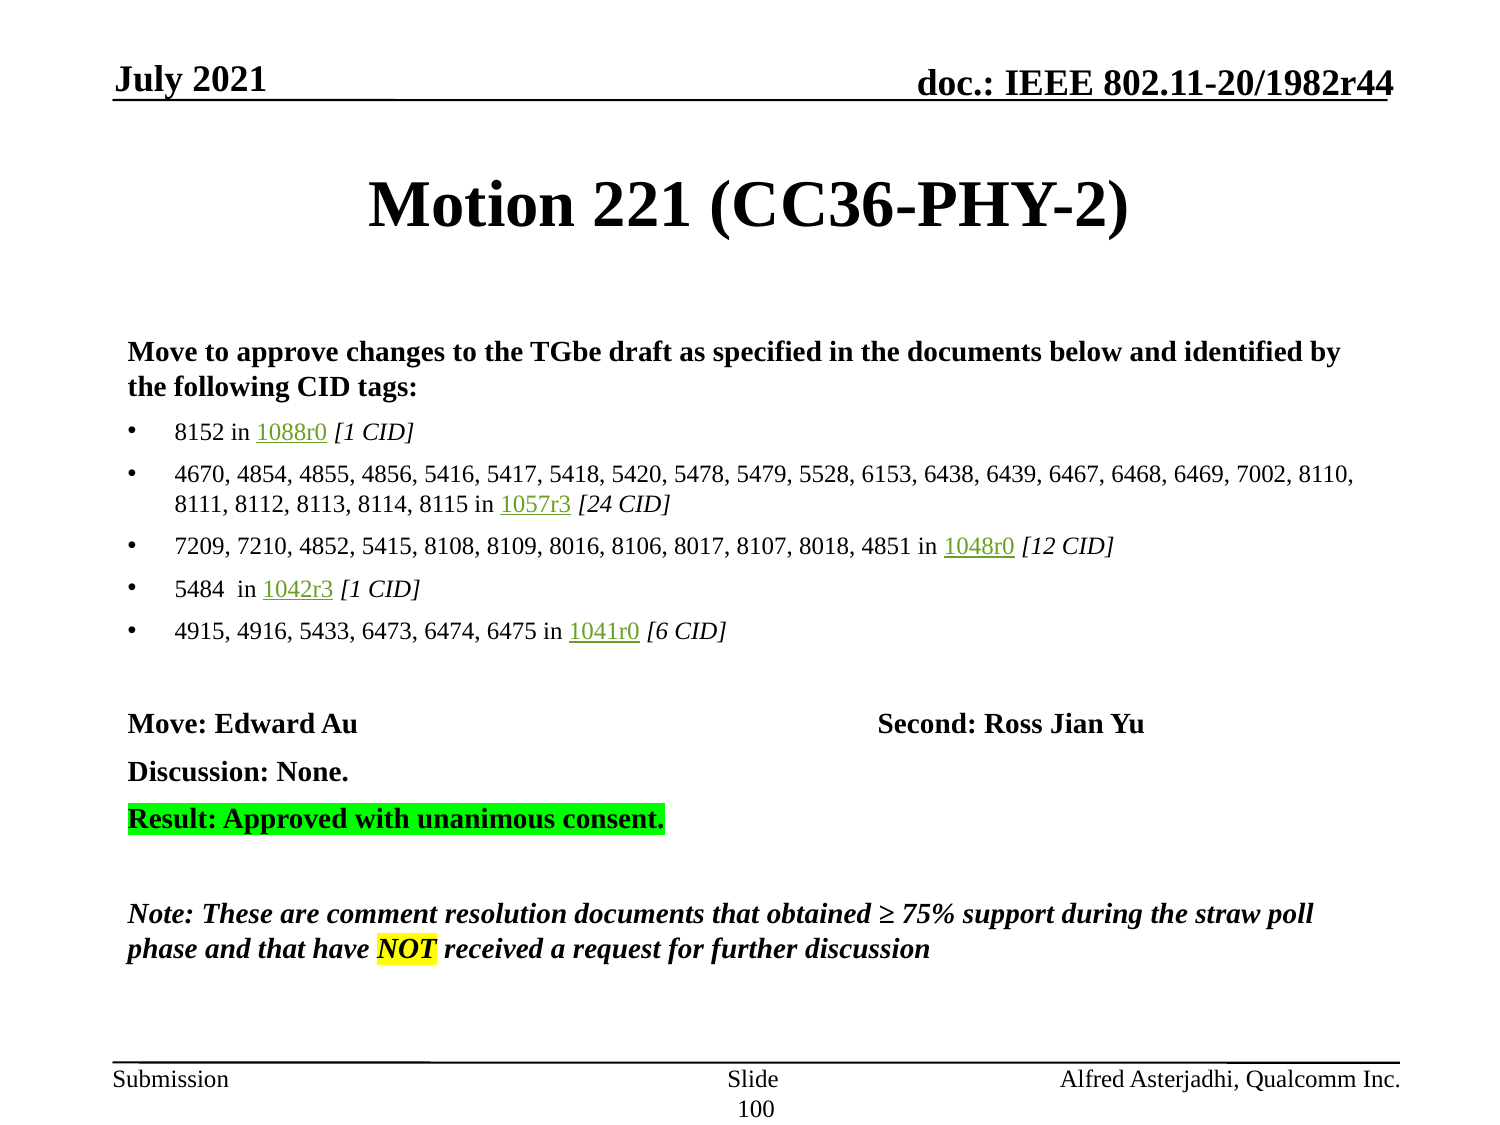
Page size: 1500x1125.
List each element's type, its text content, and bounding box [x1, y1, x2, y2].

footer Alfred Asterjadhi, Qualcomm Inc. [878, 1061, 1402, 1093]
list Move to approve changes to the TGbe draft as specified in the documents below and identified by the following CID tags: 8152 in 1088r0 [1 CID] 4670, 4854, 4855, 4856, 5416, 5417, 5418, 5420, 5478, 5479, 5528, 6153, 6438, 6439, 6467, 6468, 6469, 7002, 8110, 8111, 8112, 8113, 8114, 8115 in 1057r3 [24 CID] 7209, 7210, 4852, 5415, 8108, 8109, 8016, 8106, 8017, 8107, 8018, 4851 in 1048r0 [12 CID] 5484 in 1042r3 [1 CID] 4915, 4916, 5433, 6473, 6474, 6475 in 1041r0 [6 CID] Move: Edward Au Second: Ross Jian Yu Discussion: None. Result: Approved with unanimous consent. Note: These are comment resolution documents that obtained ≥ 75% support during the straw poll phase and that have NOT received a request for further discussion [112, 324, 1388, 1063]
title Motion 221 (CC36-PHY-2) [112, 112, 1388, 288]
slide_number Slide 100 [712, 1061, 800, 1123]
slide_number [114, 54, 423, 100]
